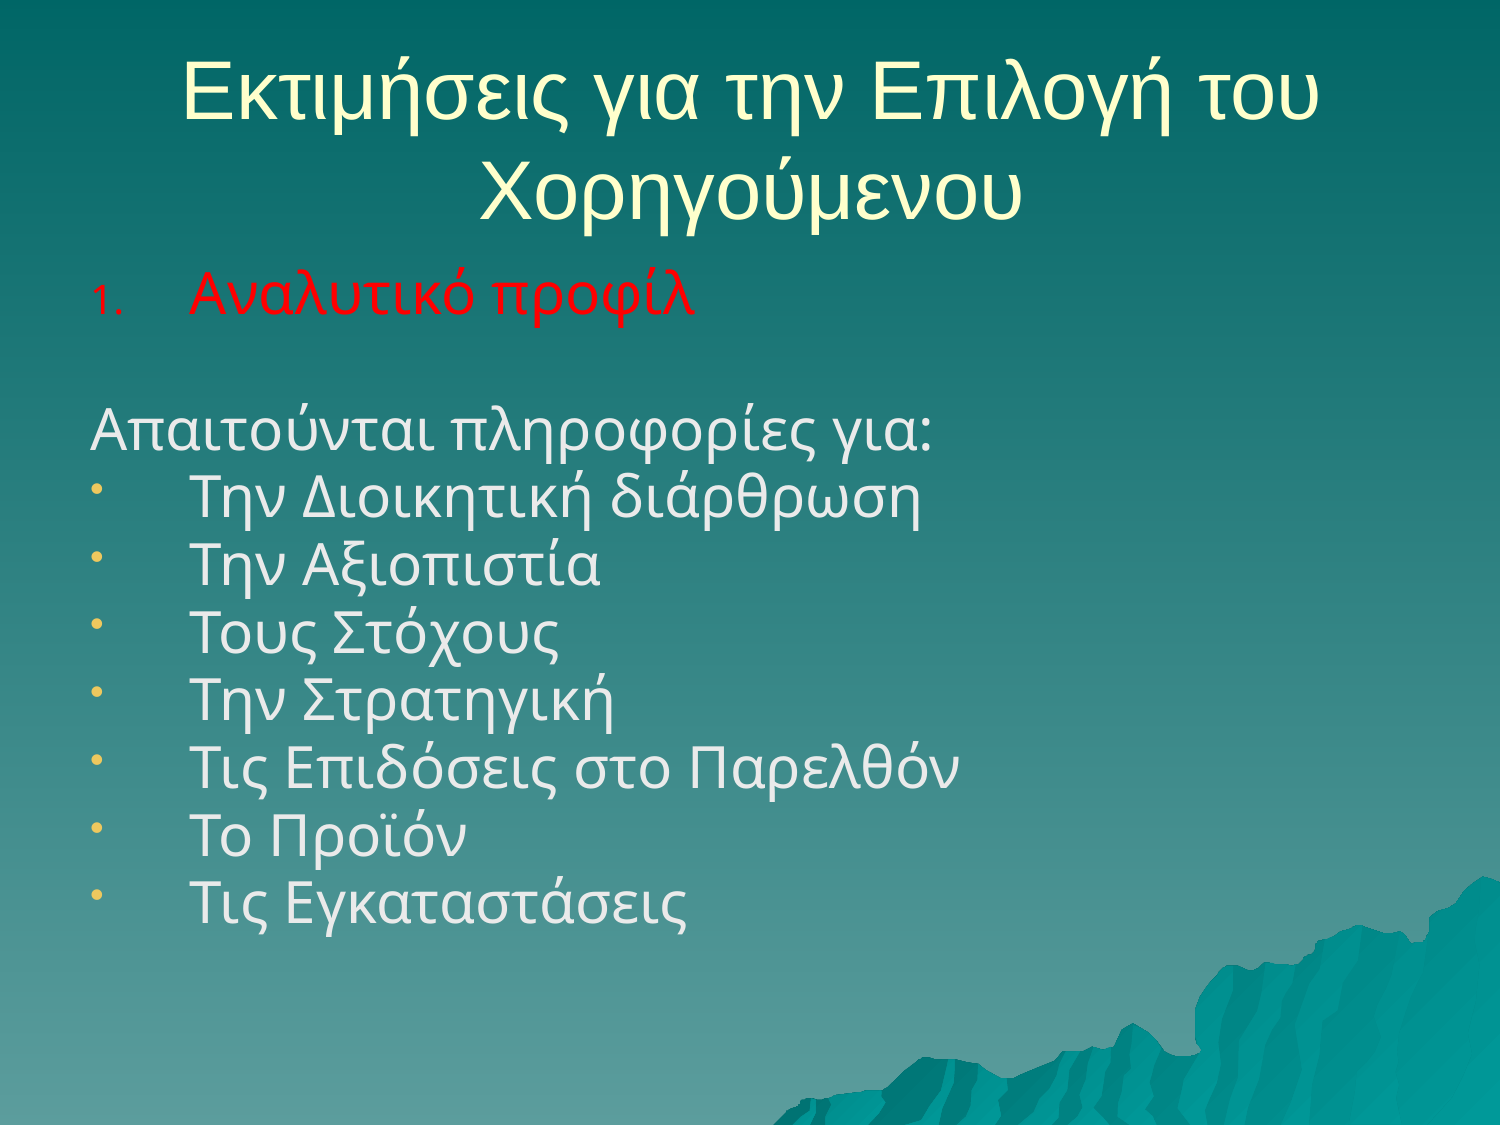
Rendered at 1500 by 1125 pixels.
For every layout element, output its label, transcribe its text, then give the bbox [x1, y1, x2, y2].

title Εκτιμήσεις για την Επιλογή του Χορηγούμενου [76, 42, 1428, 230]
list Αναλυτικό προφίλ Απαιτούνται πληροφορίες για: Την Διοικητική διάρθρωση Την Αξιοπιστία Τους Στόχους Την Στρατηγική Τις Επιδόσεις στο Παρελθόν Το Προϊόν Τις Εγκαταστάσεις [74, 262, 1426, 1006]
